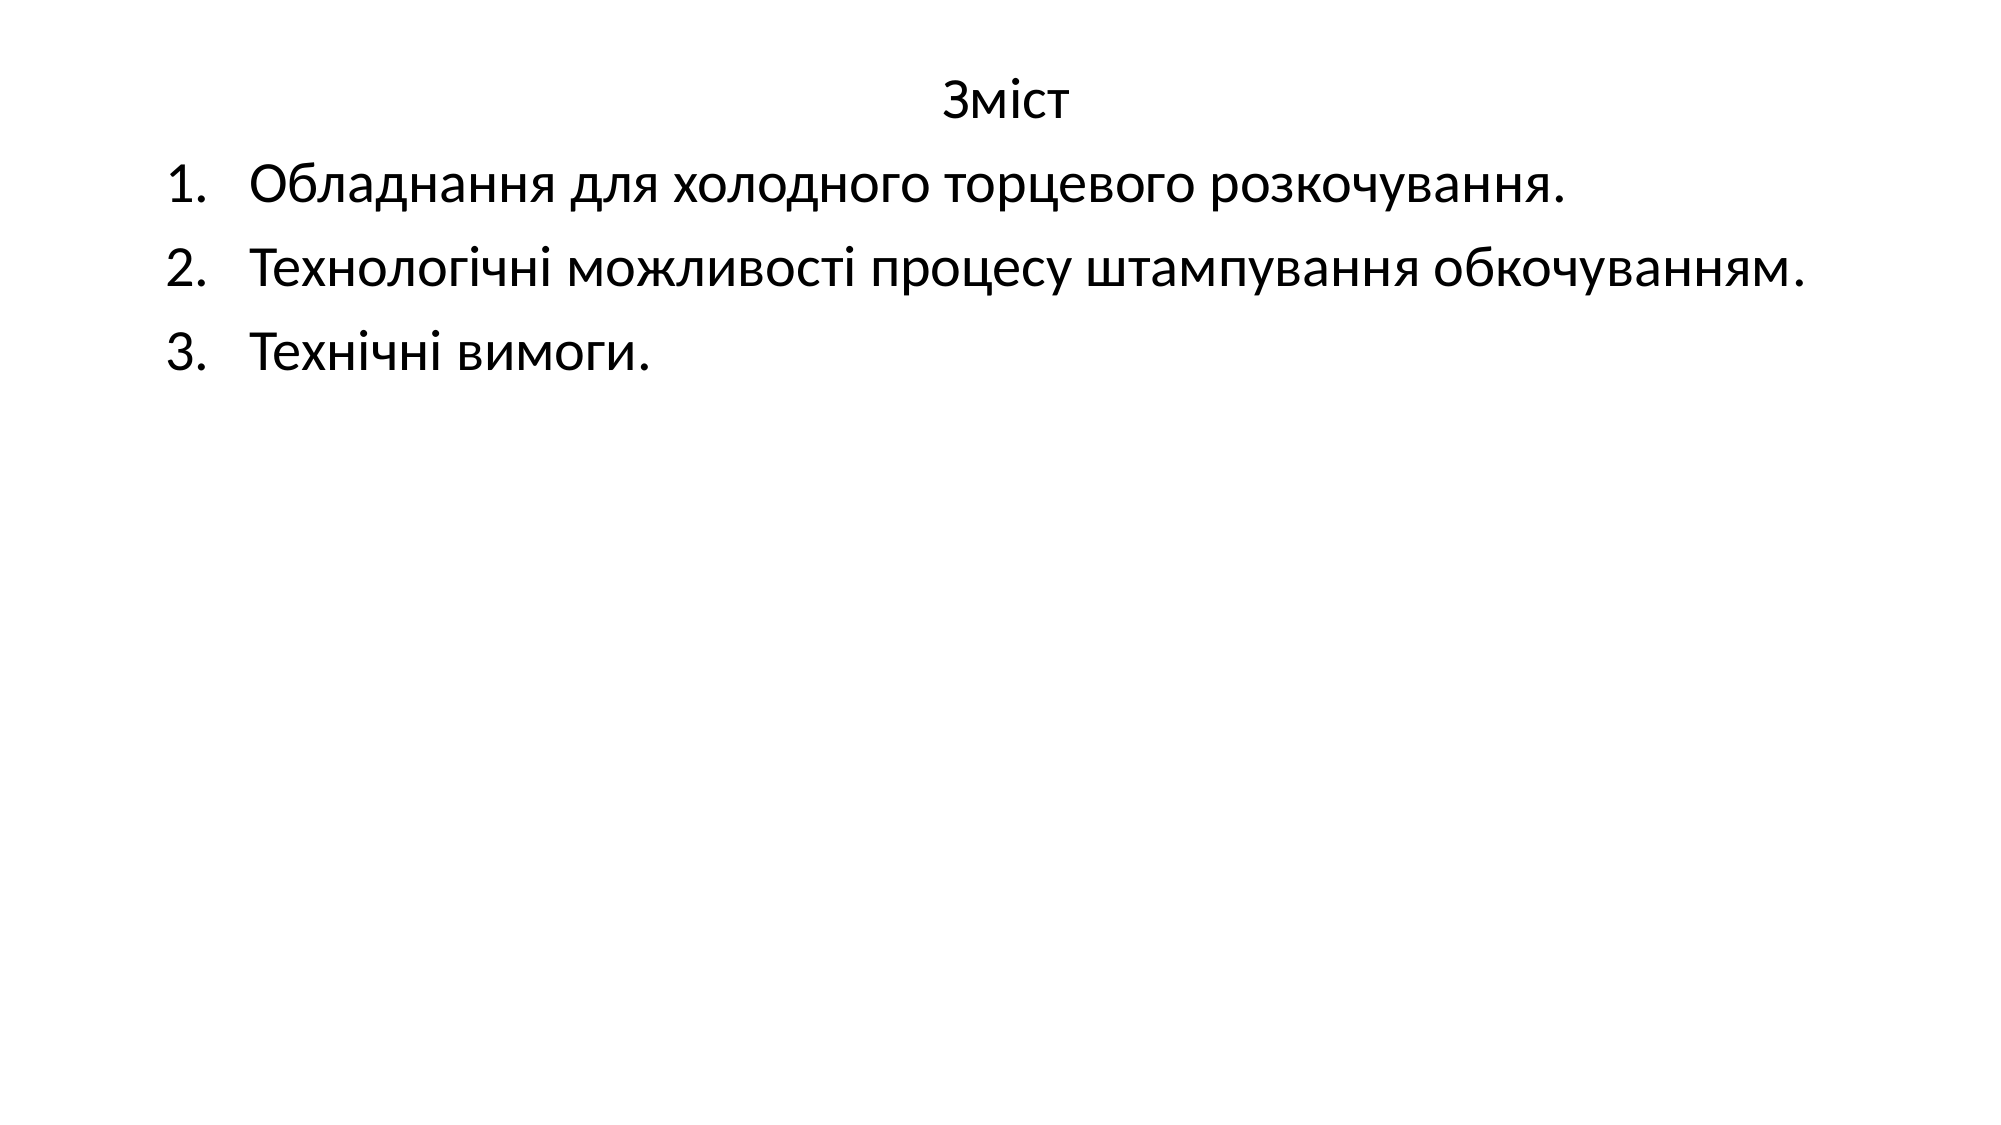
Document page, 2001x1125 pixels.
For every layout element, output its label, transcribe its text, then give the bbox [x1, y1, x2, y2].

list Зміст Обладнання для холодного торцевого розкочування. Технологічні можливості процесу штампування обкочуванням. Технічні вимоги. [150, 61, 1863, 1014]
